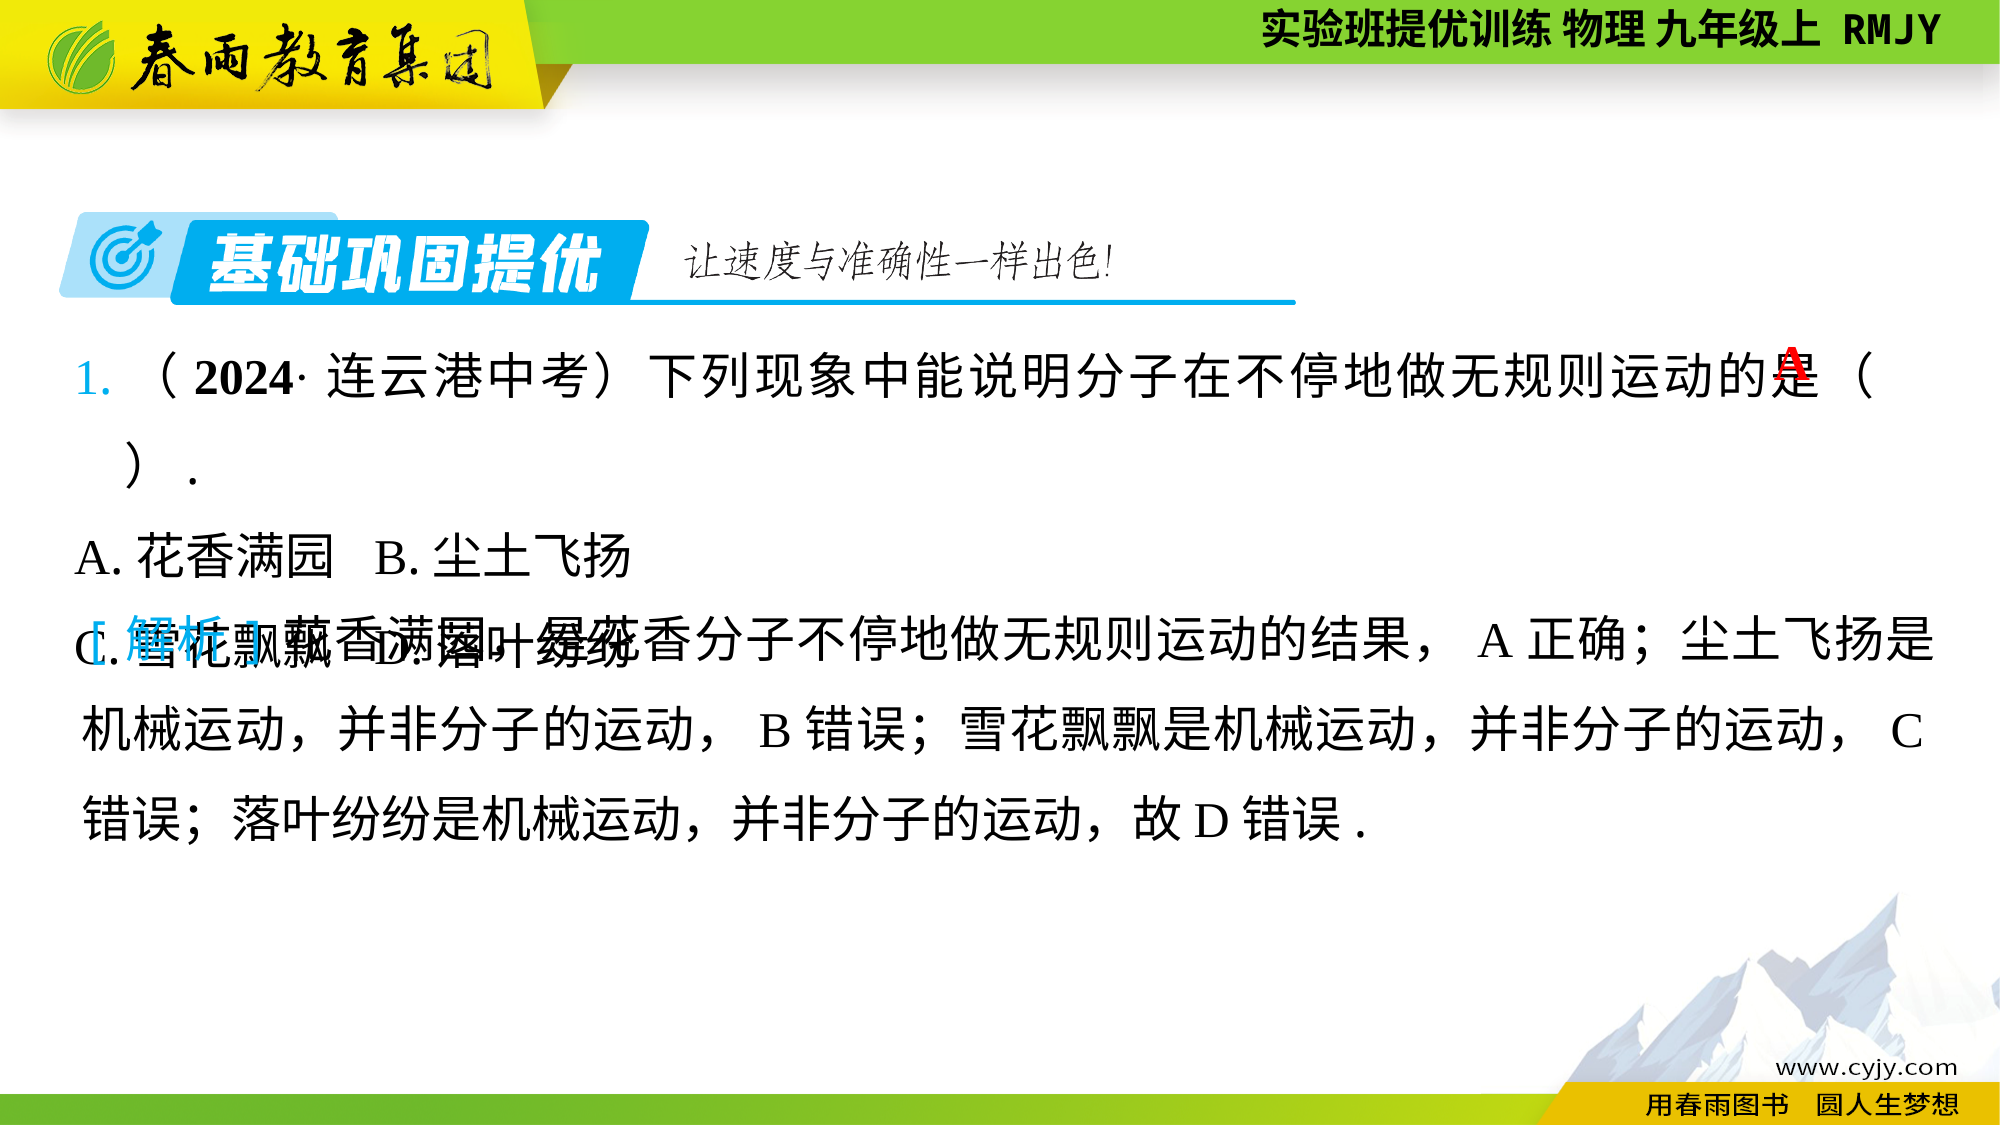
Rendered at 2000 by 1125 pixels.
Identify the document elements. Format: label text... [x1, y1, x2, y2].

text_box [解析]花香满园，是花香分子不停地做无规则运动的结果，A正确；尘土飞扬是机械运动，并非分子的运动，B错误；雪花飘飘是机械运动，并非分子的运动，C错误；落叶纷纷是机械运动，并非分子的运动，故D错误. [66, 569, 1951, 855]
picture [0, 0, 2000, 1125]
list 1.（2024·连云港中考）下列现象中能说明分子在不停地做无规则运动的是（ ）. A.花香满园 B.尘土飞扬 C.雪花飘飘 D.落叶纷纷 [59, 307, 1944, 584]
text_box A [1759, 323, 1825, 398]
